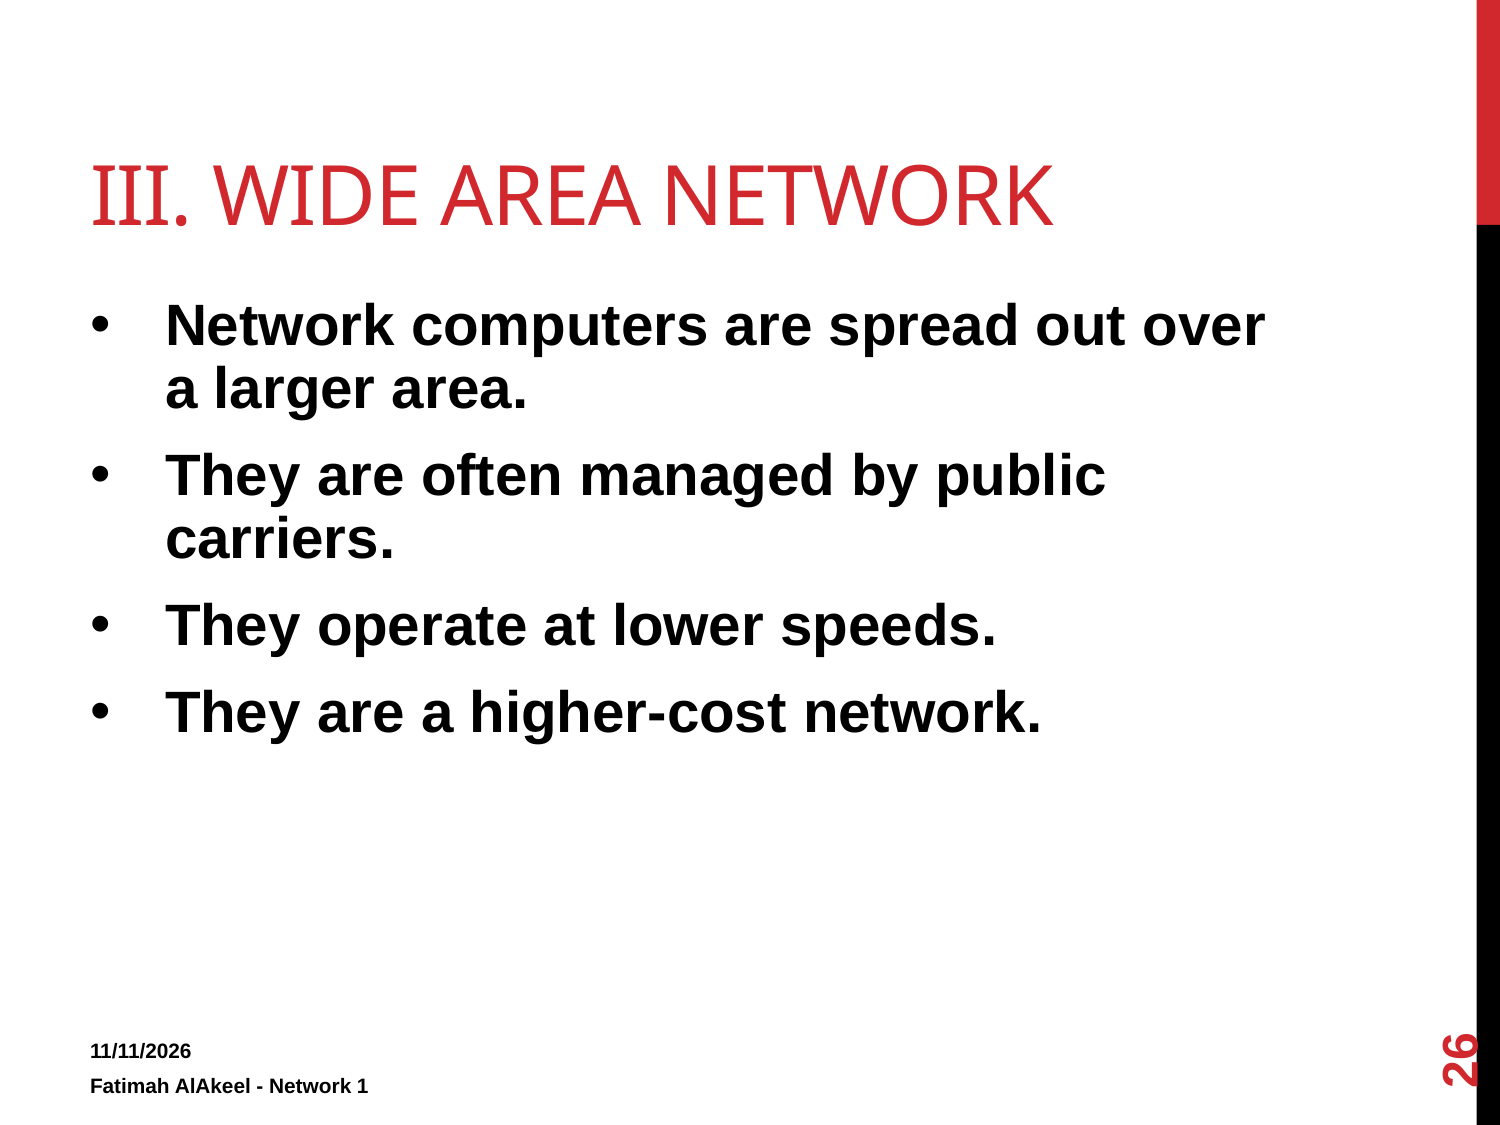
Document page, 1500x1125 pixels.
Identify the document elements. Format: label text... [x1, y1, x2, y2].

title III. Wide Area Network [75, 25, 1350, 250]
footer Fatimah AlAkeel - Network 1 [75, 1065, 638, 1112]
slide_number 26 [1427, 887, 1488, 1104]
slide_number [75, 1012, 638, 1063]
list Network computers are spread out over a larger area. They are often managed by public carriers. They operate at lower speeds. They are a higher-cost network. [75, 287, 1325, 1005]
